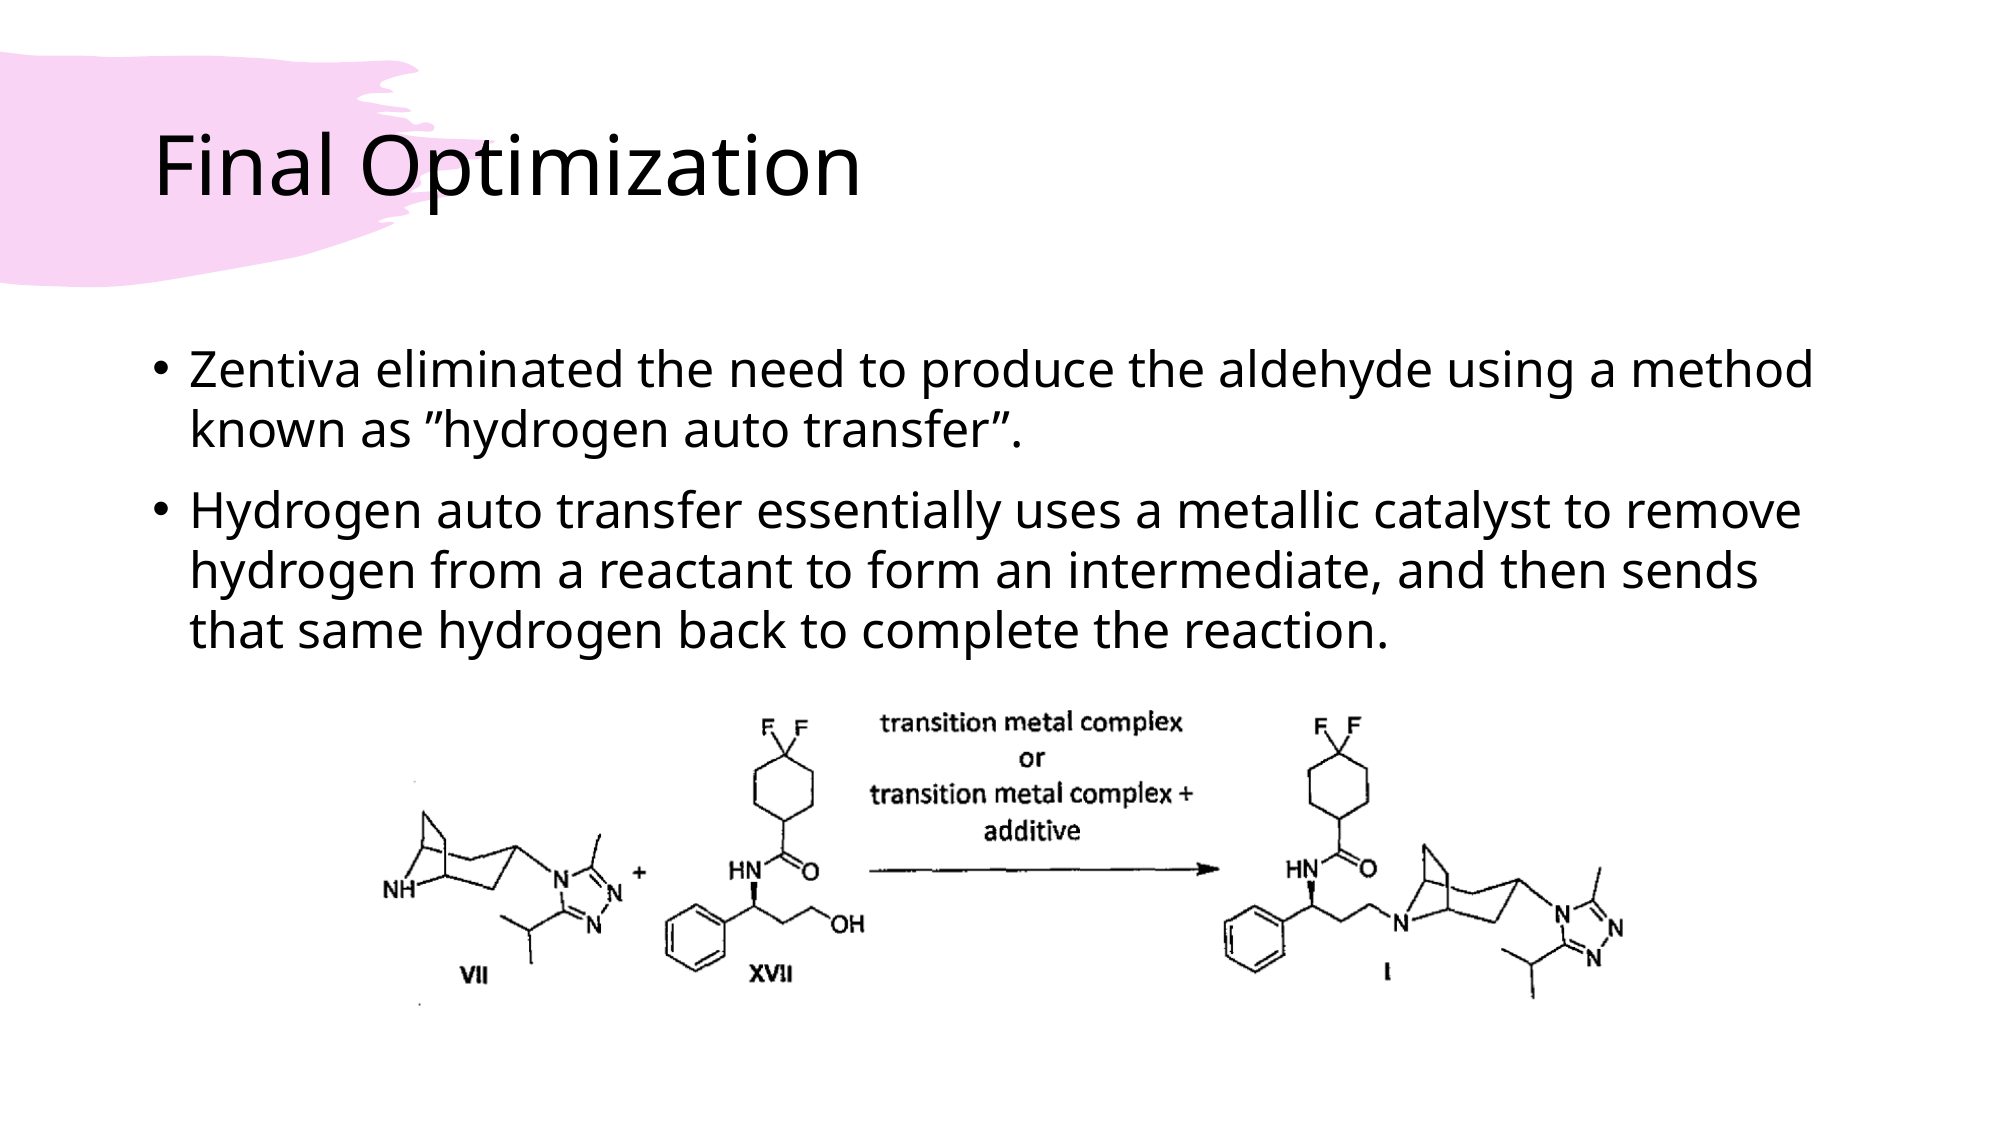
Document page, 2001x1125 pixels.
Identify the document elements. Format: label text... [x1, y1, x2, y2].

list Zentiva eliminated the need to produce the aldehyde using a method known as ”hydrogen auto transfer”. Hydrogen auto transfer essentially uses a metallic catalyst to remove hydrogen from a reactant to form an intermediate, and then sends that same hydrogen back to complete the reaction. [137, 329, 1863, 1013]
title Final Optimization [137, 59, 1863, 278]
picture [362, 702, 1638, 1013]
